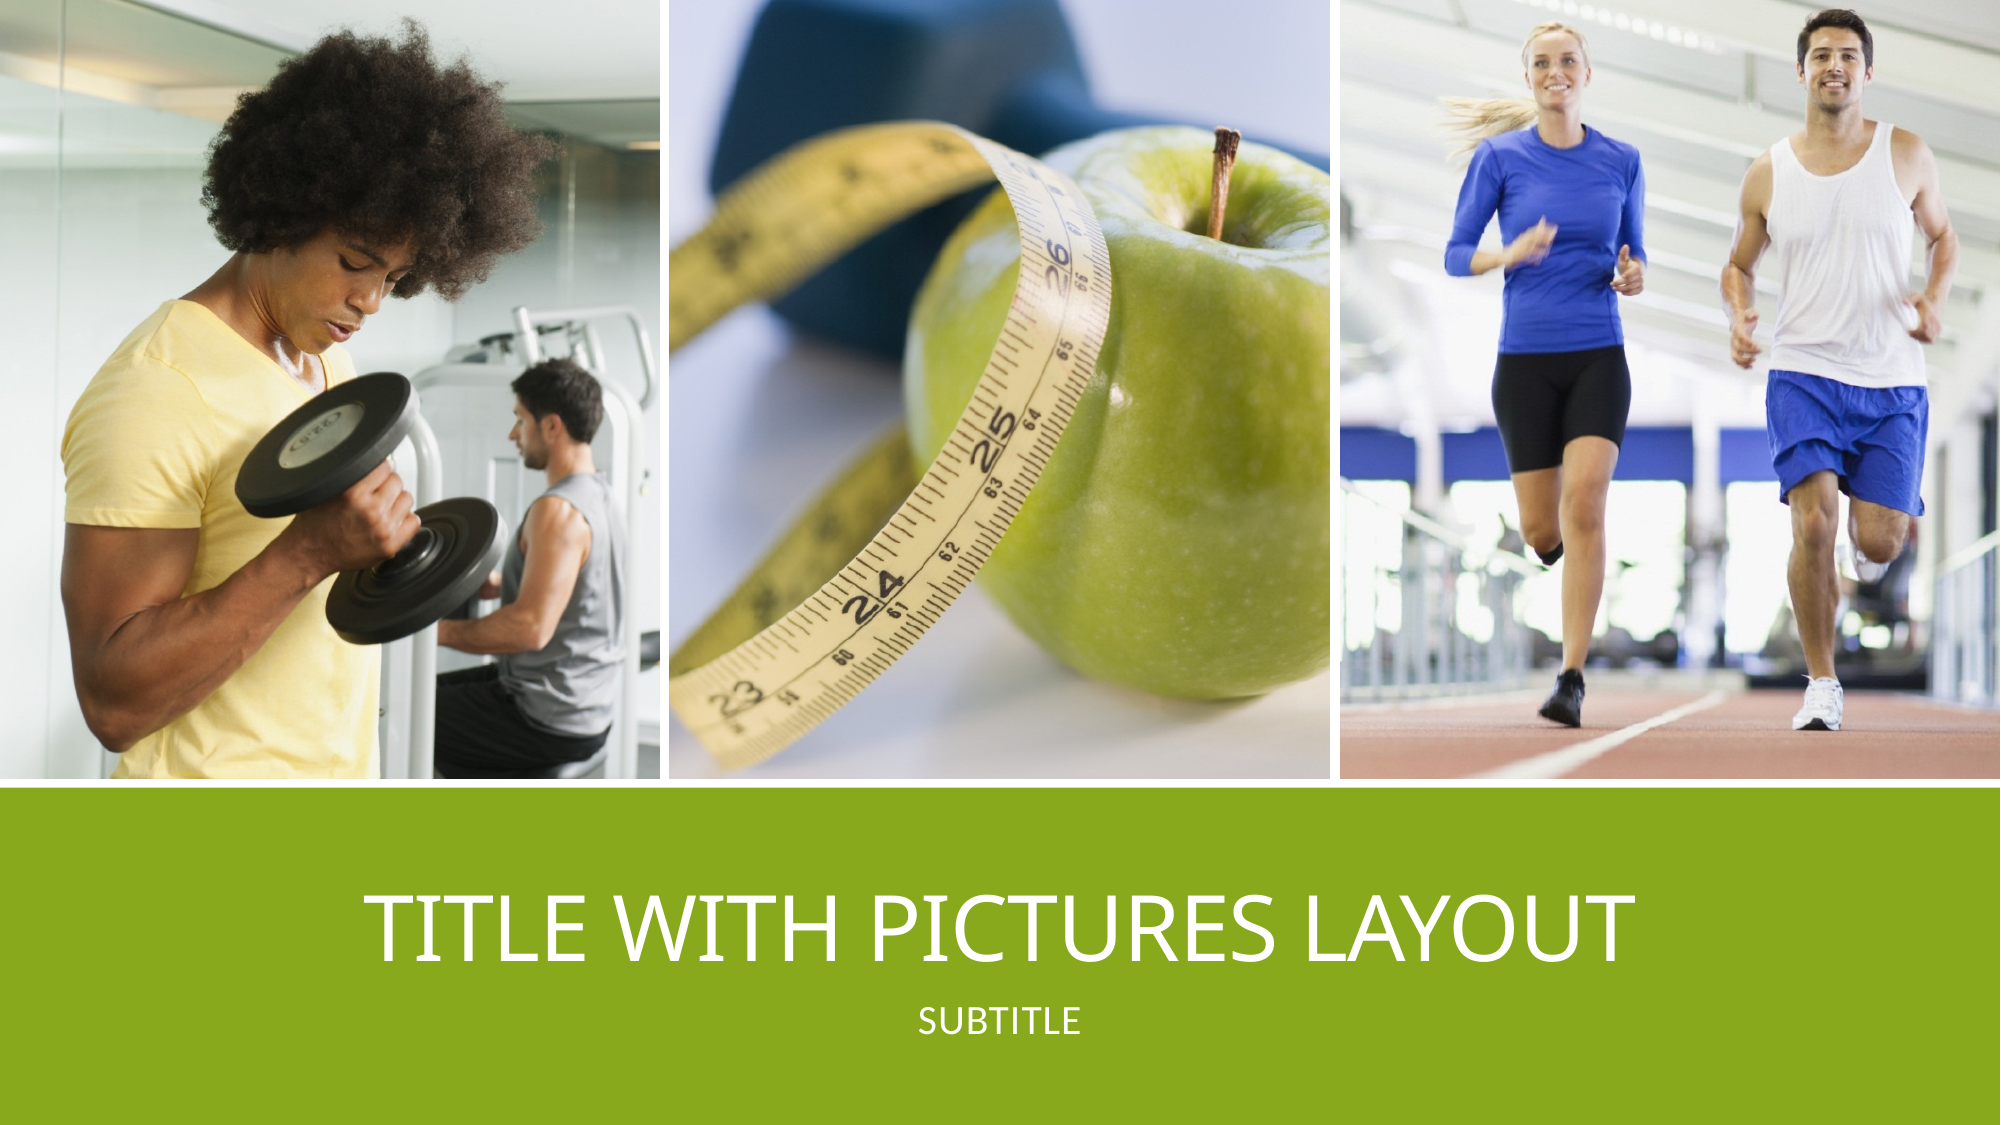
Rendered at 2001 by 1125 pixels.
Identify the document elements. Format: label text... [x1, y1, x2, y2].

picture [0, 0, 660, 779]
title Title With Pictures layout [87, 839, 1913, 990]
subtitle subtitle [87, 991, 1913, 1086]
picture [1339, 0, 2000, 779]
picture [669, 0, 1330, 779]
